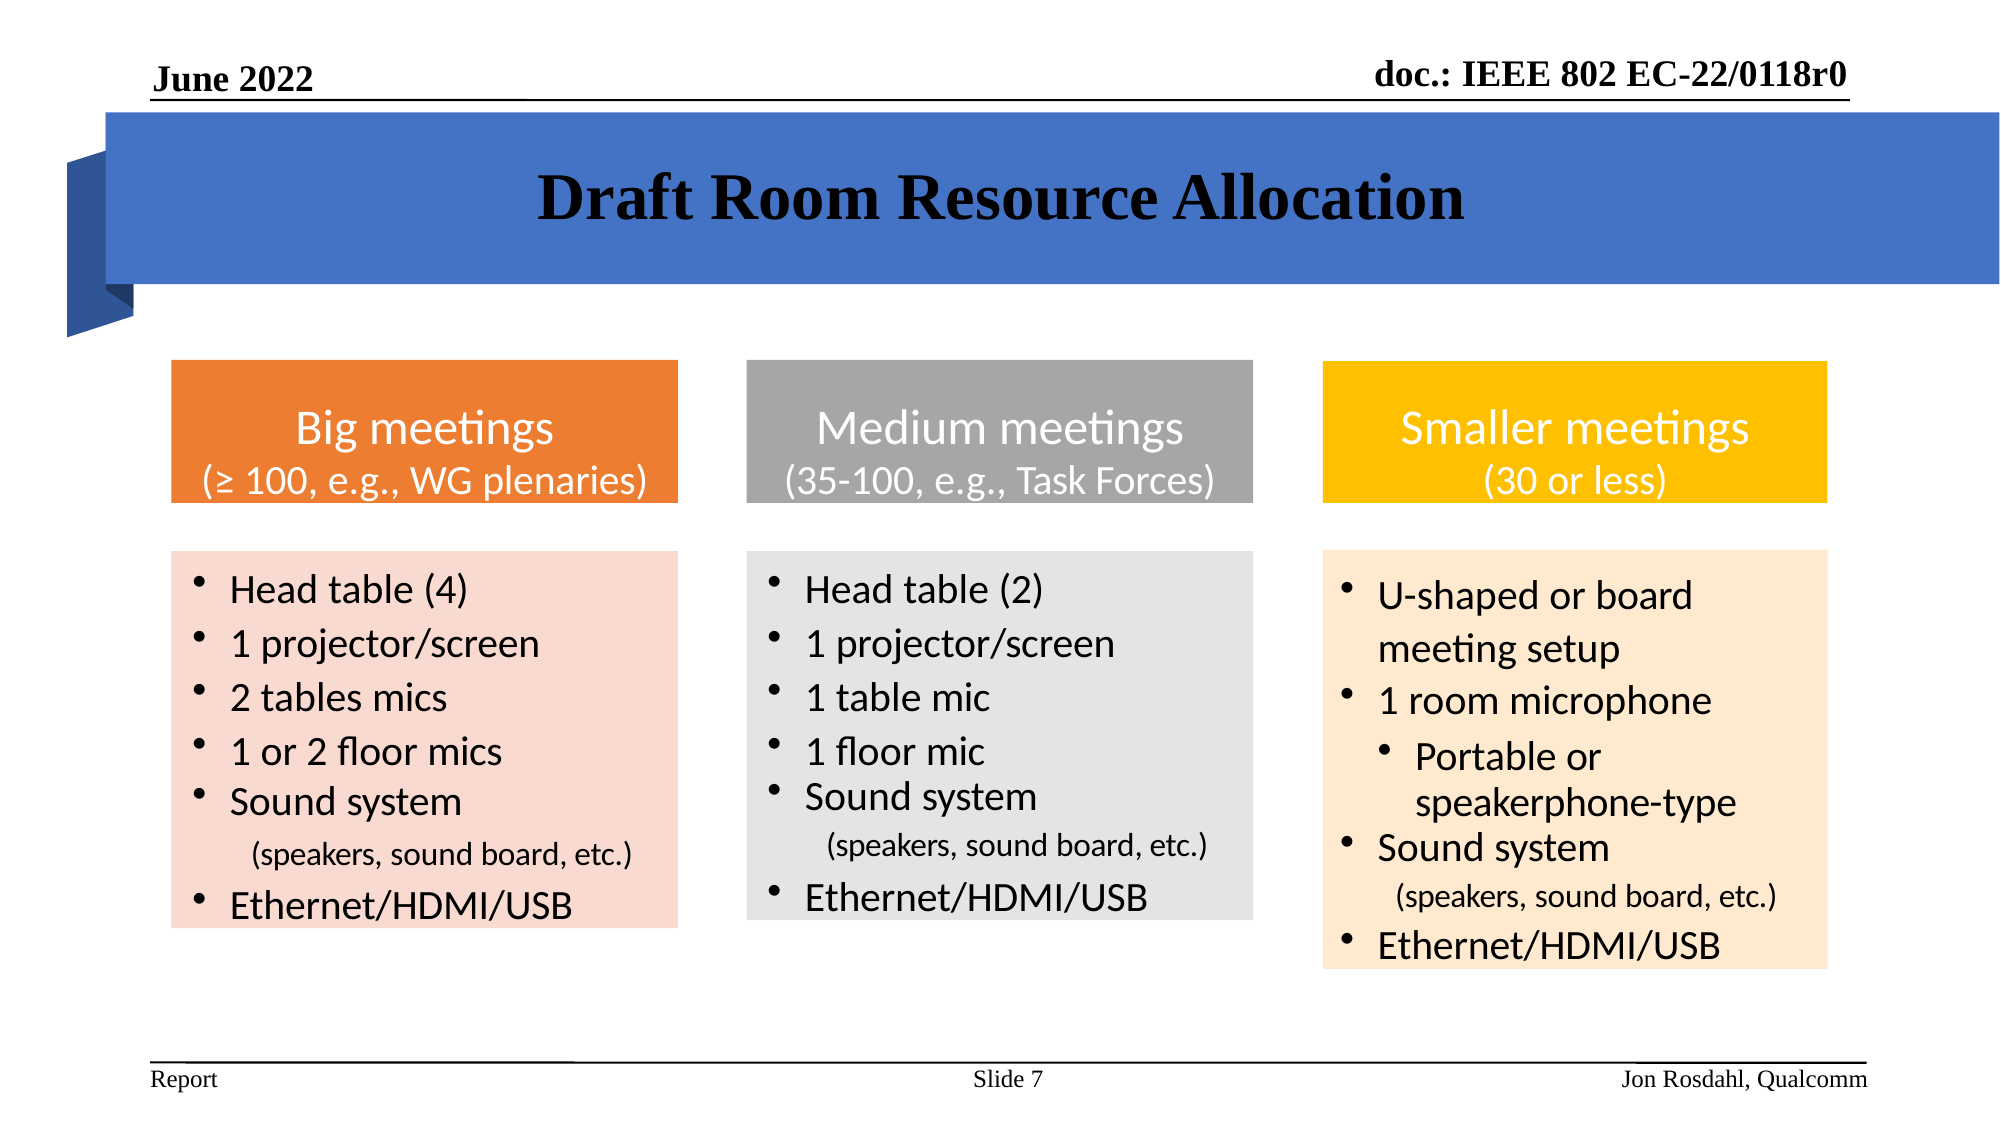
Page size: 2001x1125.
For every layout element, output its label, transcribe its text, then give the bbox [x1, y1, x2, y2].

text_box Head table (4) 1 projector/screen 2 tables mics 1 or 2 floor mics Sound system (speakers, sound board, etc.) Ethernet/HDMI/USB [171, 551, 678, 929]
text_box Head table (2) 1 projector/screen 1 table mic 1 floor mic Sound system (speakers, sound board, etc.) Ethernet/HDMI/USB [746, 551, 1254, 921]
text_box Big meetings (≥ 100, e.g., WG plenaries) [171, 359, 678, 503]
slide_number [152, 54, 563, 100]
text_box U-shaped or board meeting setup 1 room microphone Portable or speakerphone-type Sound system (speakers, sound board, etc.) Ethernet/HDMI/USB [1322, 549, 1828, 969]
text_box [66, 112, 2000, 338]
text_box Medium meetings (35-100, e.g., Task Forces) [746, 359, 1254, 503]
slide_number Slide 7 [950, 1061, 1067, 1123]
footer Jon Rosdahl, Qualcomm [1171, 1061, 1869, 1093]
text_box Smaller meetings (30 or less) [1322, 361, 1828, 503]
